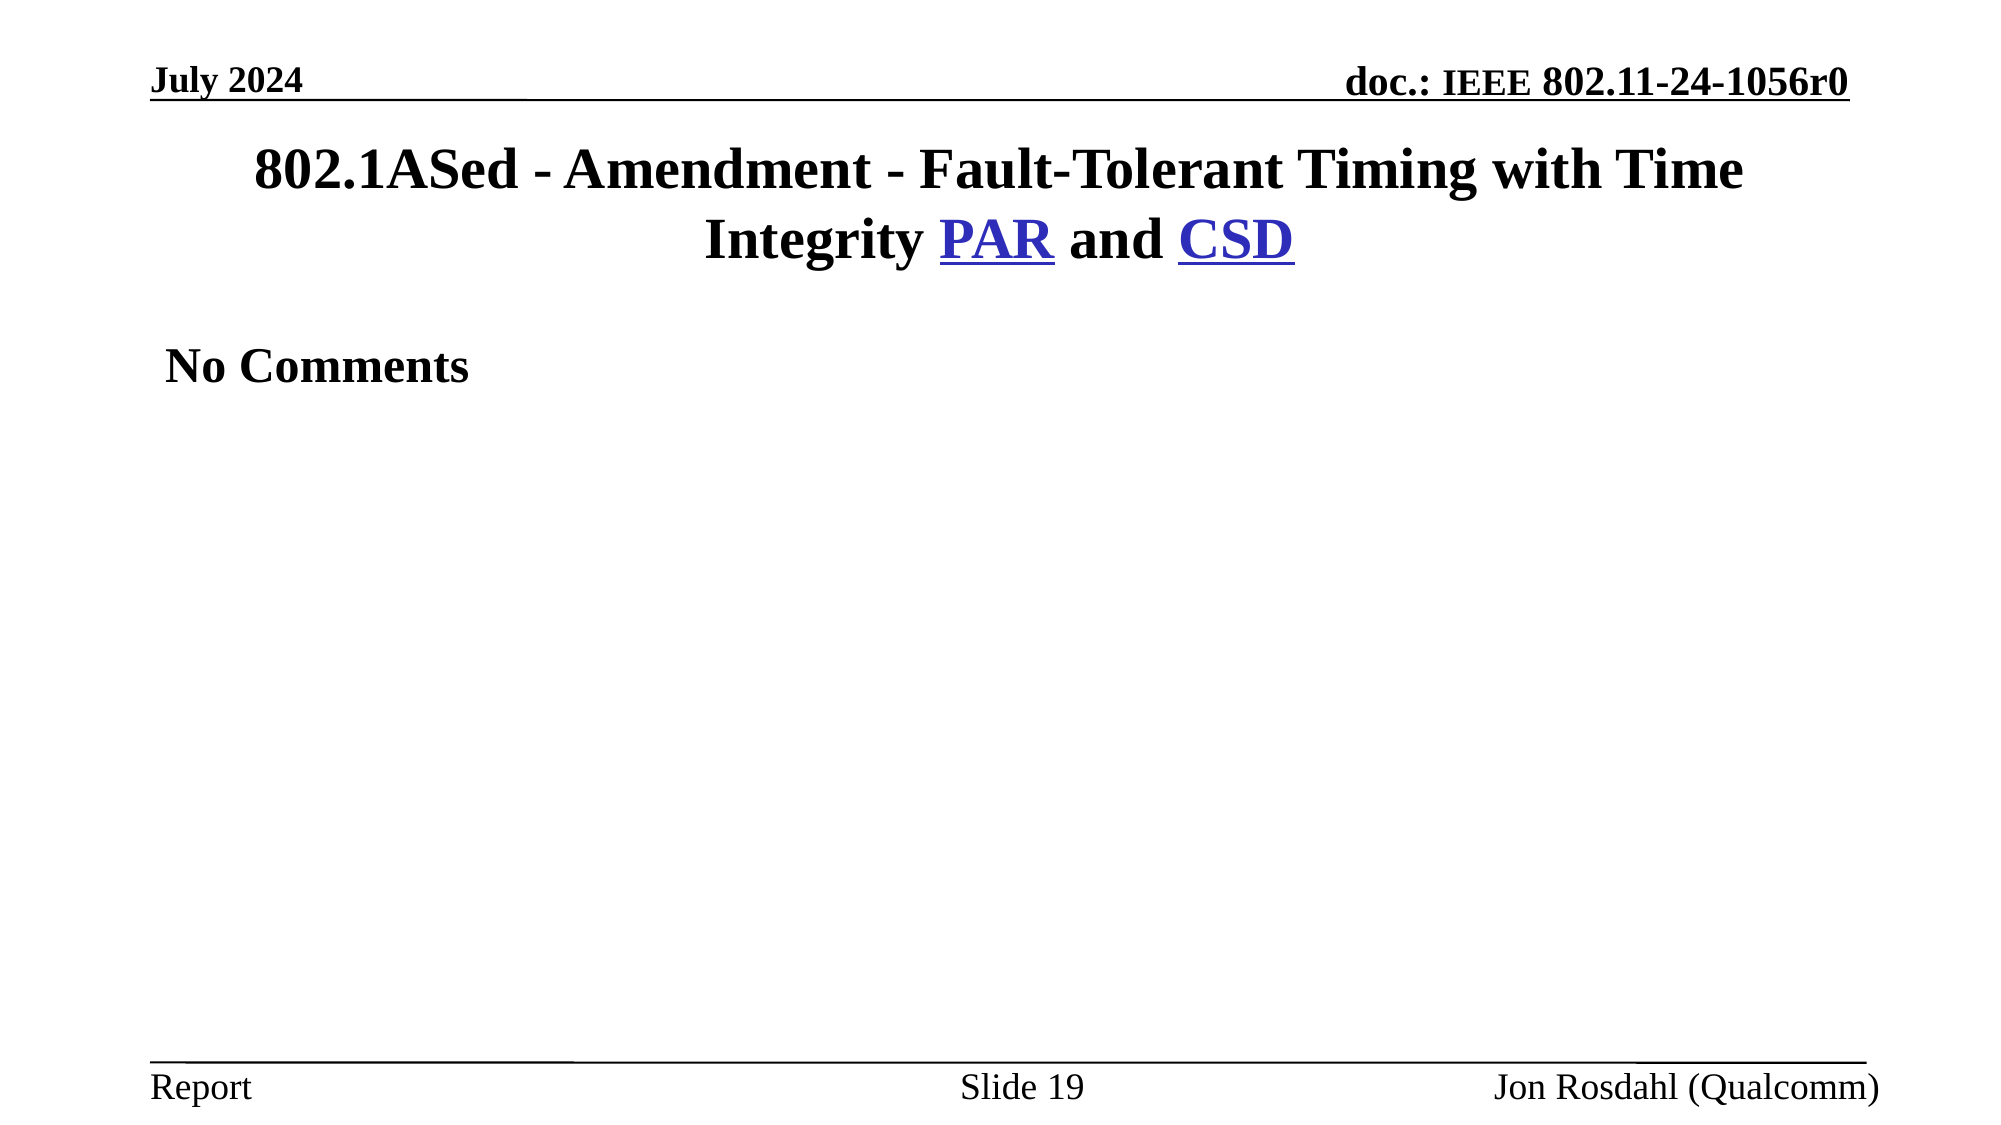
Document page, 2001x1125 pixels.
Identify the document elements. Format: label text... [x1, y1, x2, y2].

title 802.1ASed - Amendment - Fault-Tolerant Timing with Time Integrity PAR and CSD [149, 112, 1850, 288]
footer Jon Rosdahl (Qualcomm) [1436, 1061, 1881, 1108]
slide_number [149, 49, 431, 100]
slide_number Slide 19 [950, 1061, 1095, 1125]
list No Comments [149, 324, 1850, 1000]
